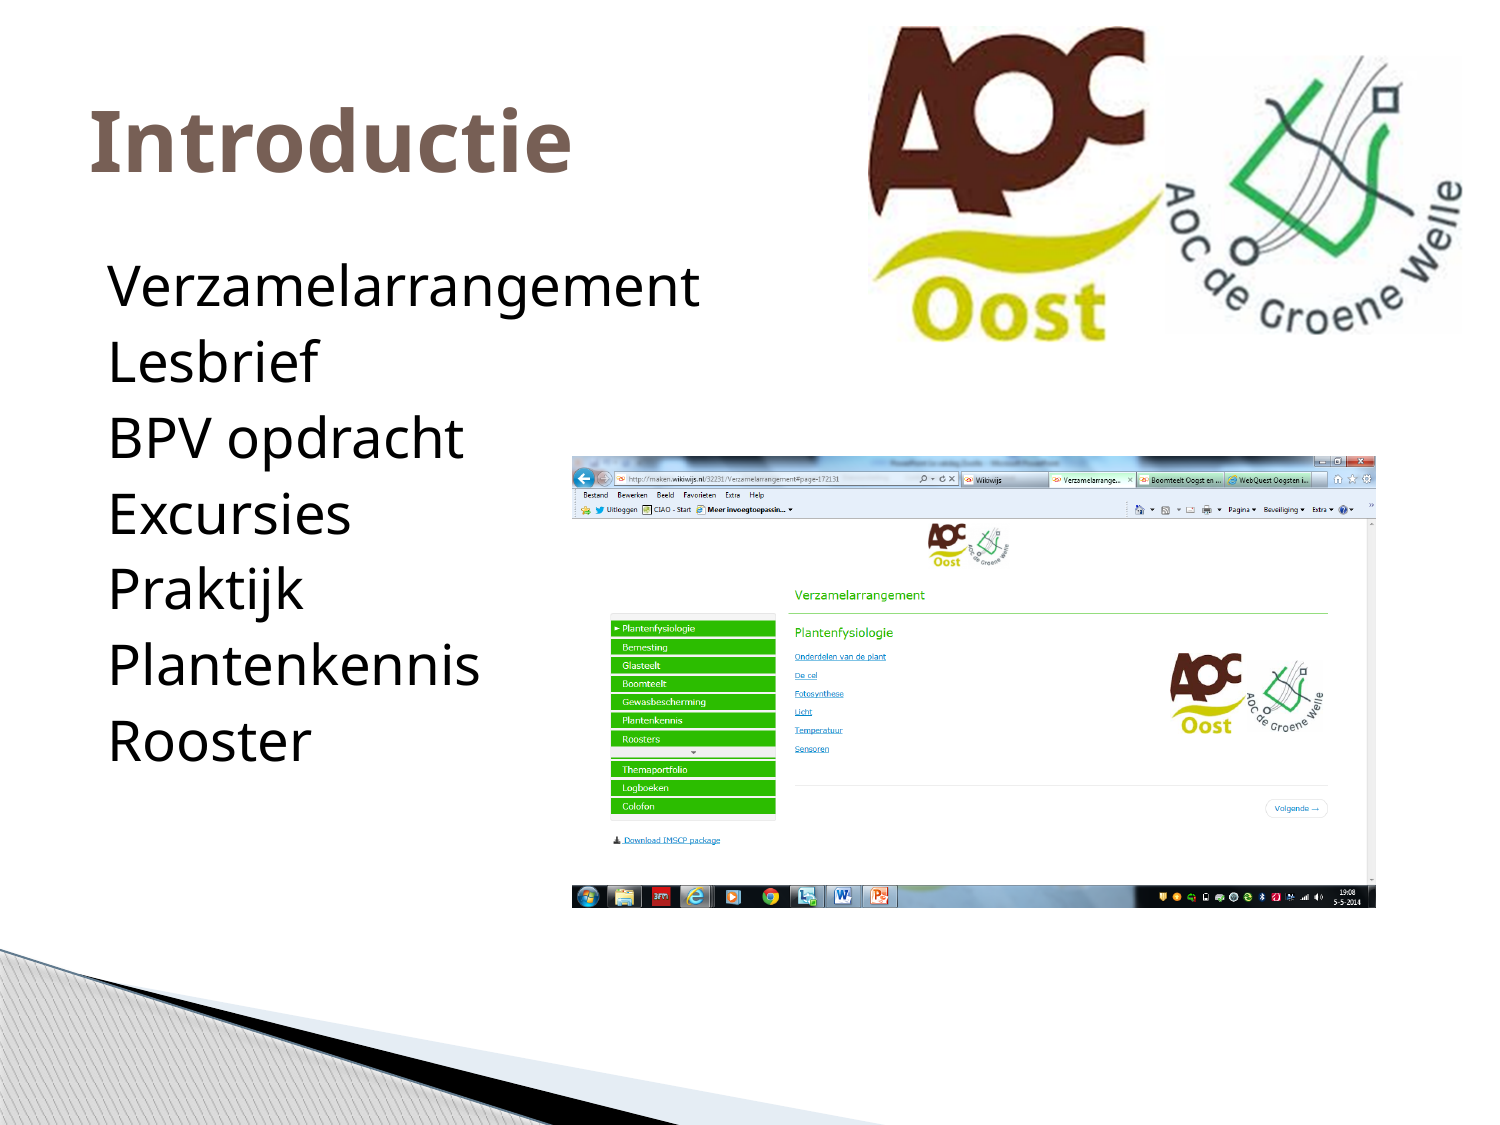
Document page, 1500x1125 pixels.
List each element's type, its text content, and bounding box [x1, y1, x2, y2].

picture [867, 26, 1473, 365]
title Introductie [75, 45, 862, 233]
list Verzamelarrangement Lesbrief BPV opdracht Excursies Praktijk Plantenkennis Rooster [75, 243, 1425, 986]
picture [572, 455, 1376, 908]
